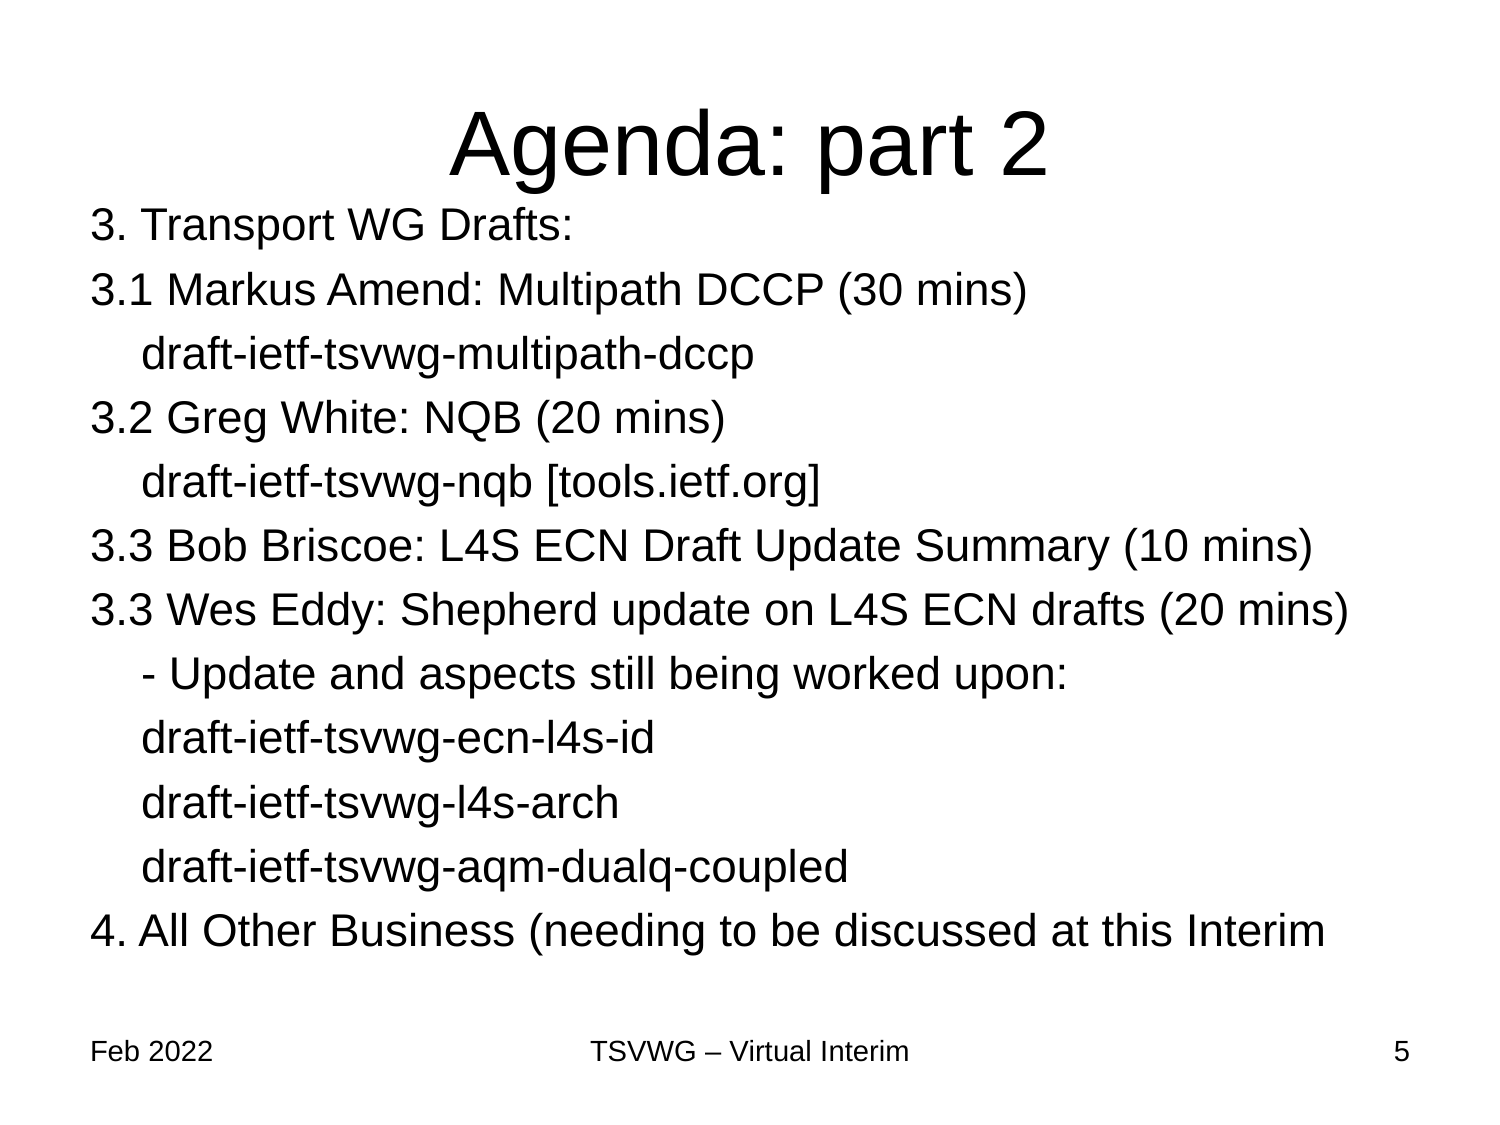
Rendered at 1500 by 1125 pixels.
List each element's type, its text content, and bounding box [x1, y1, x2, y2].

title Agenda: part 2 [74, 44, 1426, 187]
footer TSVWG – Virtual Interim [512, 1024, 988, 1103]
slide_number 5 [1074, 1024, 1426, 1103]
list 3. Transport WG Drafts: 3.1 Markus Amend: Multipath DCCP (30 mins) draft-ietf-tsvwg-multipath-dccp 3.2 Greg White: NQB (20 mins) draft-ietf-tsvwg-nqb [tools.ietf.org] 3.3 Bob Briscoe: L4S ECN Draft Update Summary (10 mins) 3.3 Wes Eddy: Shepherd update on L4S ECN drafts (20 mins) - Update and aspects still being worked upon: draft-ietf-tsvwg-ecn-l4s-id draft-ietf-tsvwg-l4s-arch draft-ietf-tsvwg-aqm-dualq-coupled 4. All Other Business (needing to be discussed at this Interim [74, 187, 1463, 1051]
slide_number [74, 1024, 426, 1103]
